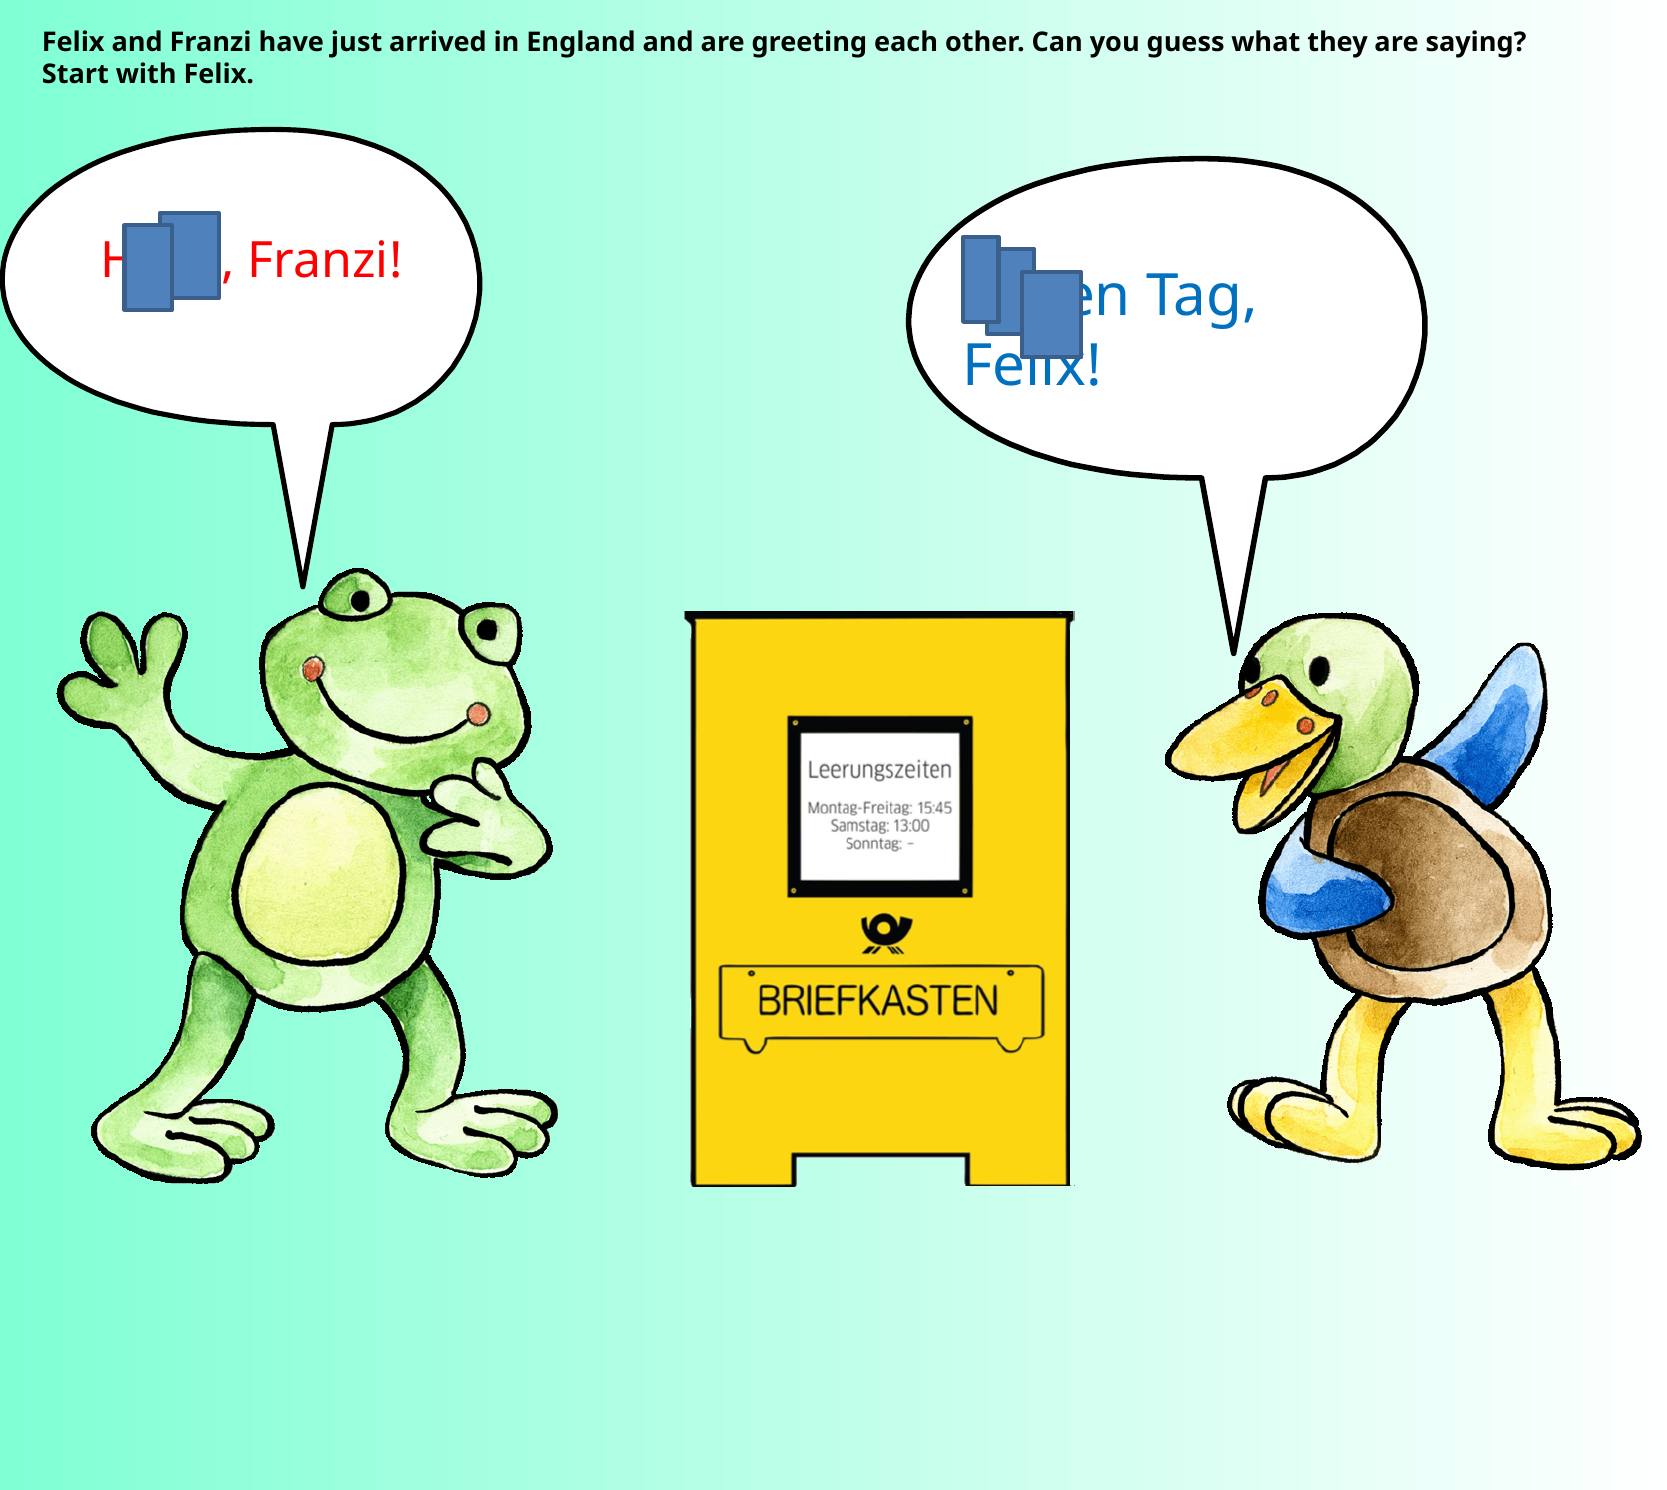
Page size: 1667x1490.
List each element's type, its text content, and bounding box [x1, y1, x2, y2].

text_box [908, 158, 1426, 654]
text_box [1, 129, 480, 588]
text_box Felix and Franzi have just arrived in England and are greeting each other. Can you guess what they are saying? Start with Felix. [27, 16, 1643, 97]
picture [56, 568, 1643, 1191]
